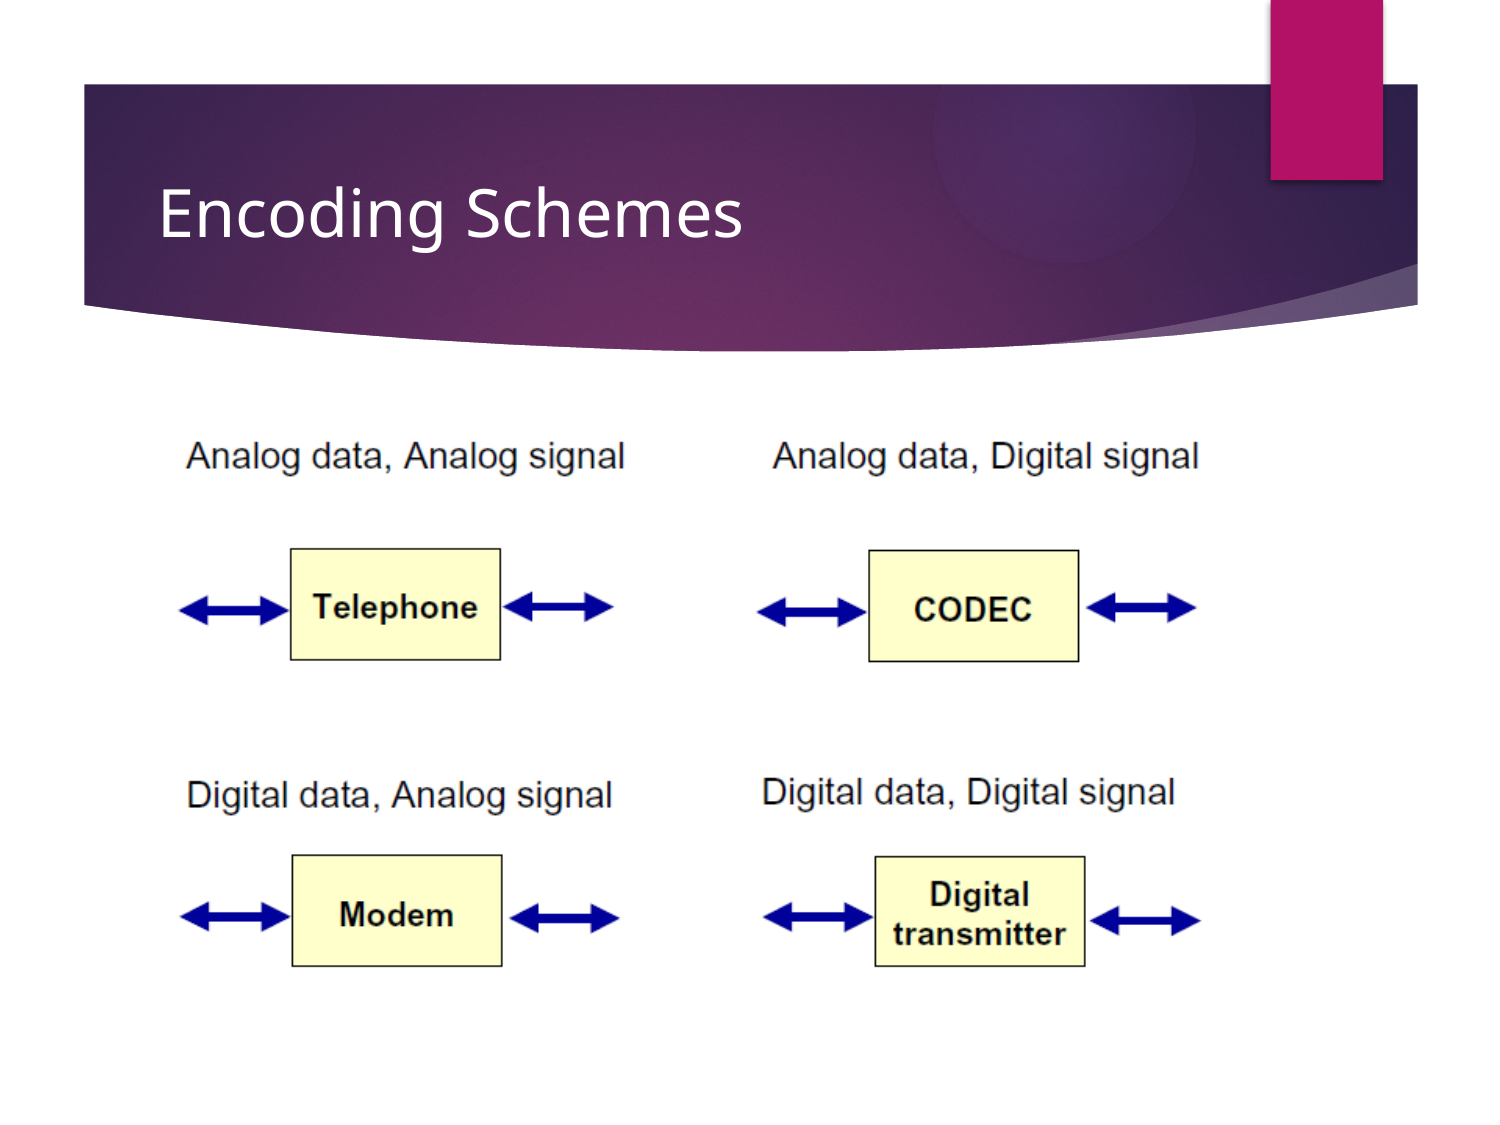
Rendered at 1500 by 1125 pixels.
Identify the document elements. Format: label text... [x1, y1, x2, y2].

picture [74, 399, 1363, 1001]
title Encoding Schemes [142, 152, 1183, 269]
